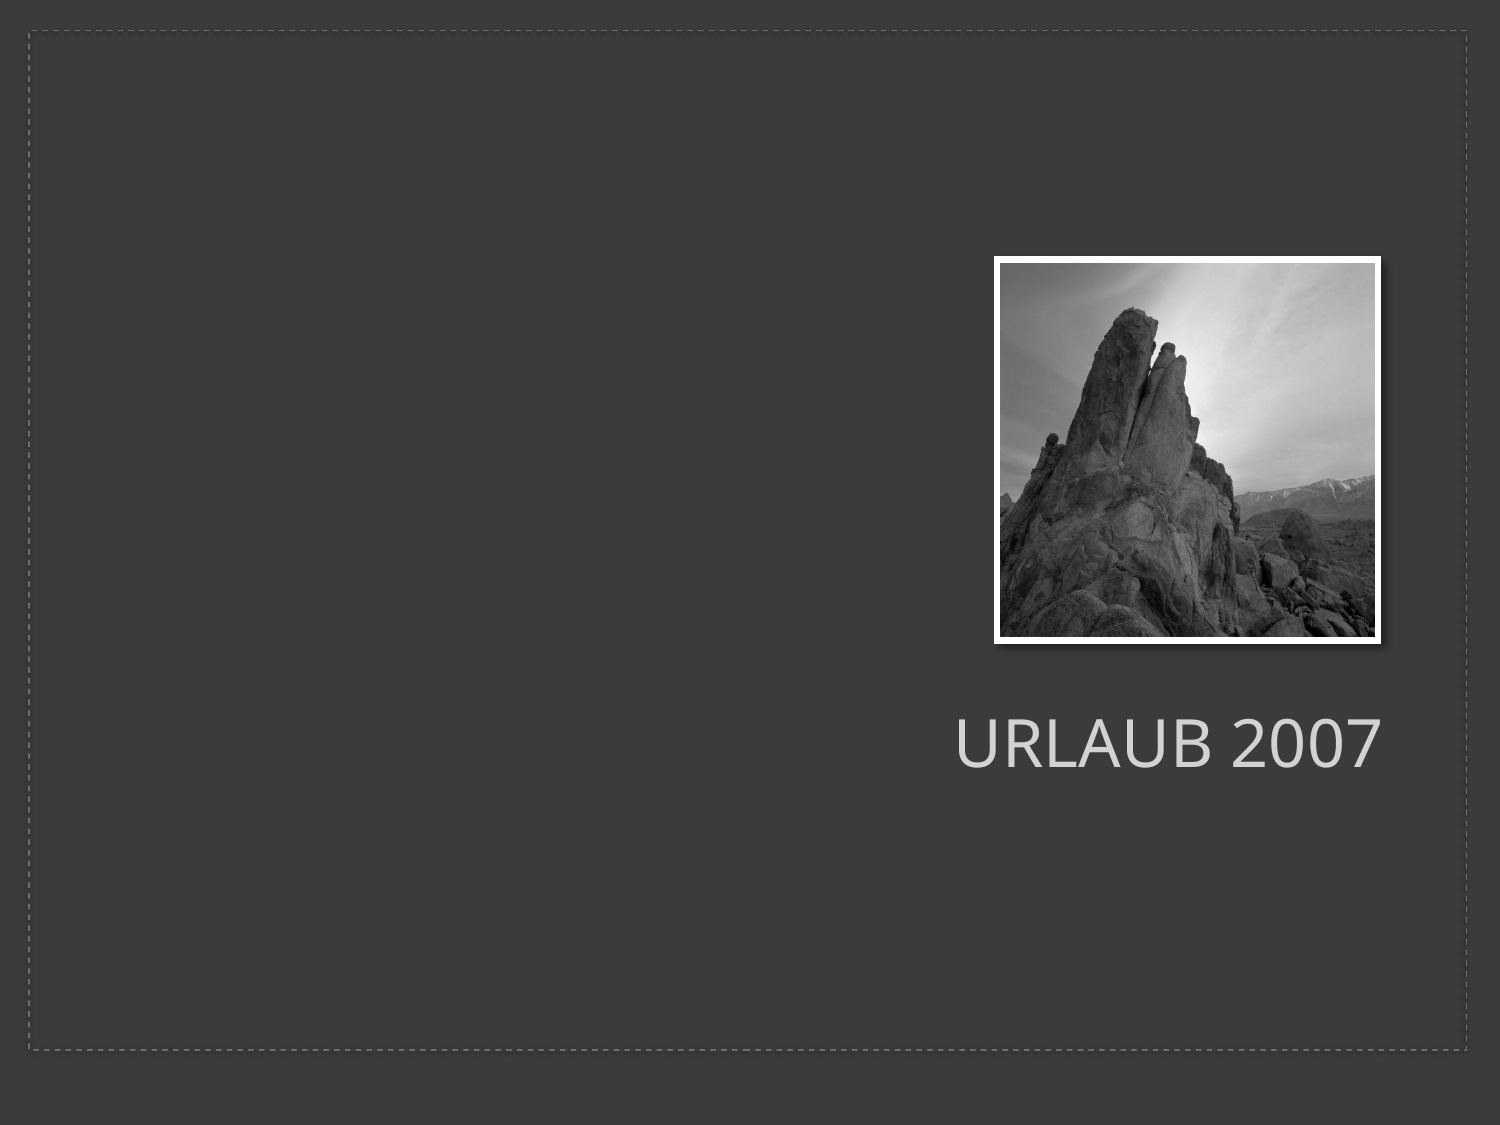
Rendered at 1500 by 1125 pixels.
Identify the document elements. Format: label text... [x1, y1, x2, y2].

title Urlaub 2007 [37, 650, 1399, 825]
picture [999, 262, 1376, 638]
